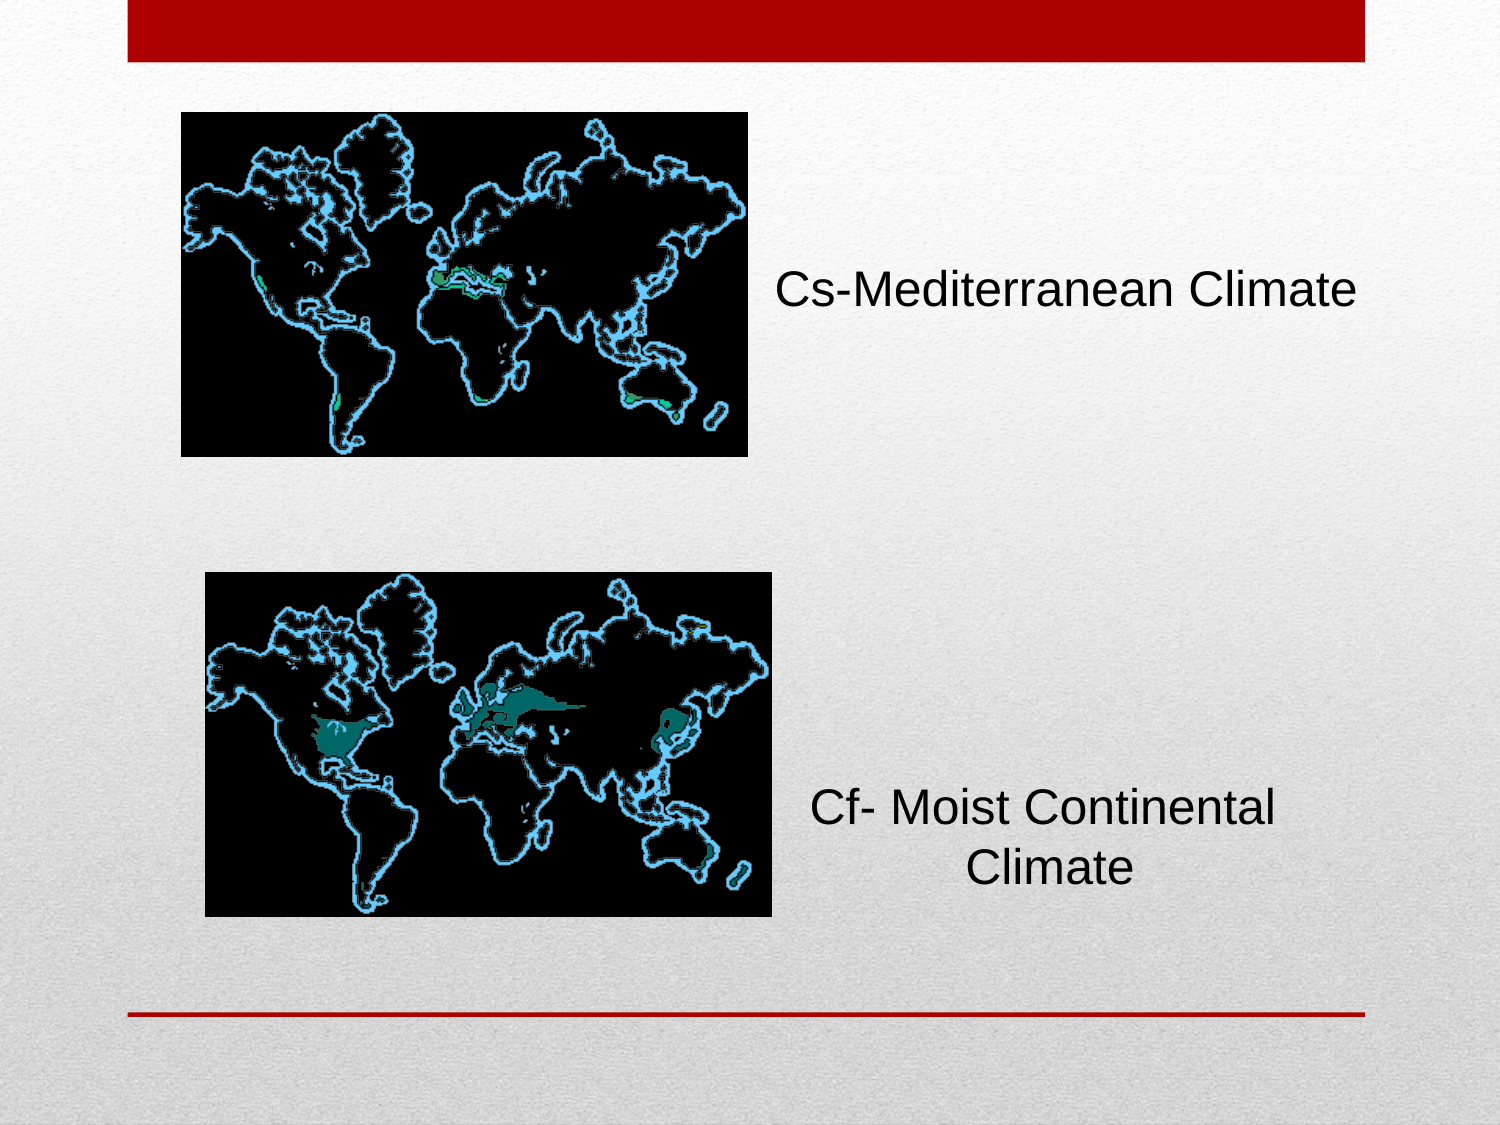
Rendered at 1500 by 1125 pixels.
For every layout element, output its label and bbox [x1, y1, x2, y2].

text_box [180, 111, 1378, 459]
text_box [203, 570, 1309, 918]
